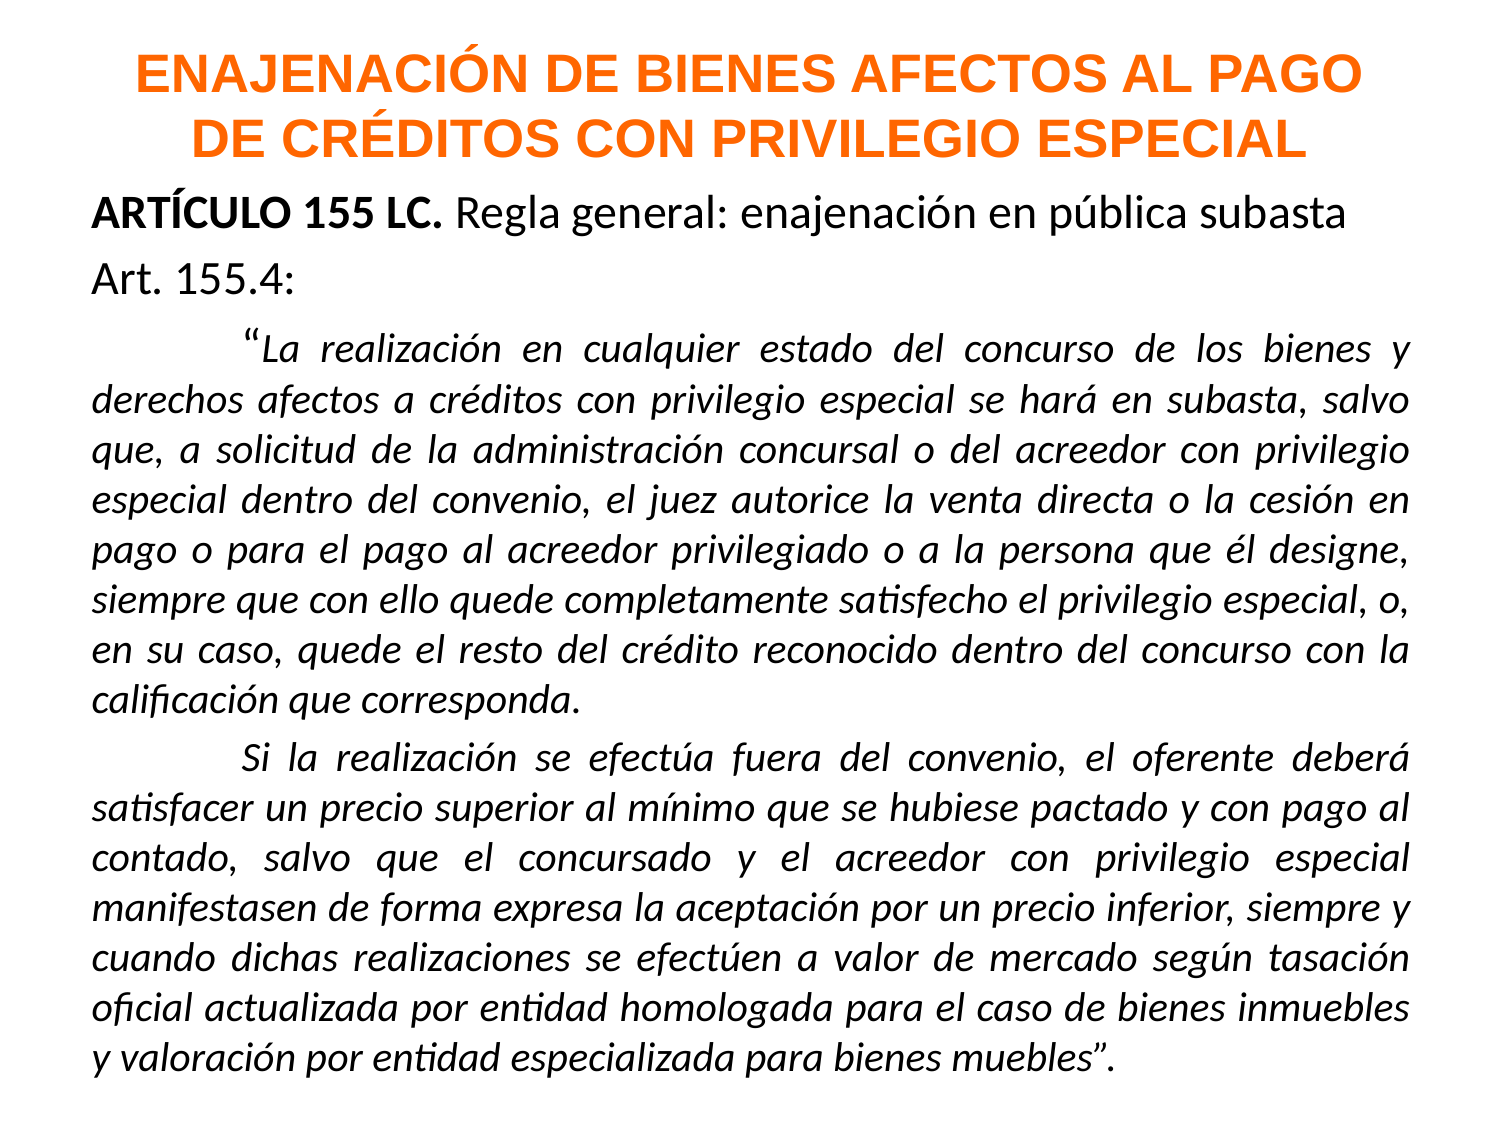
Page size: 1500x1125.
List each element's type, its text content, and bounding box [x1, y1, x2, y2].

list ARTÍCULO 155 LC. Regla general: enajenación en pública subasta Art. 155.4: “La realización en cualquier estado del concurso de los bienes y derechos afectos a créditos con privilegio especial se hará en subasta, salvo que, a solicitud de la administración concursal o del acreedor con privilegio especial dentro del convenio, el juez autorice la venta directa o la cesión en pago o para el pago al acreedor privilegiado o a la persona que él designe, siempre que con ello quede completamente satisfecho el privilegio especial, o, en su caso, quede el resto del crédito reconocido dentro del concurso con la calificación que corresponda. Si la realización se efectúa fuera del convenio, el oferente deberá satisfacer un precio superior al mínimo que se hubiese pactado y con pago al contado, salvo que el concursado y el acreedor con privilegio especial manifestasen de forma expresa la aceptación por un precio inferior, siempre y cuando dichas realizaciones se efectúen a valor de mercado según tasación oficial actualizada por entidad homologada para el caso de bienes inmuebles y valoración por entidad especializada para bienes muebles”. [76, 172, 1427, 1106]
footer [41, 1047, 597, 1107]
title ENAJENACIÓN DE BIENES AFECTOS AL PAGO DE CRÉDITOS CON PRIVILEGIO ESPECIAL [75, 45, 1425, 161]
